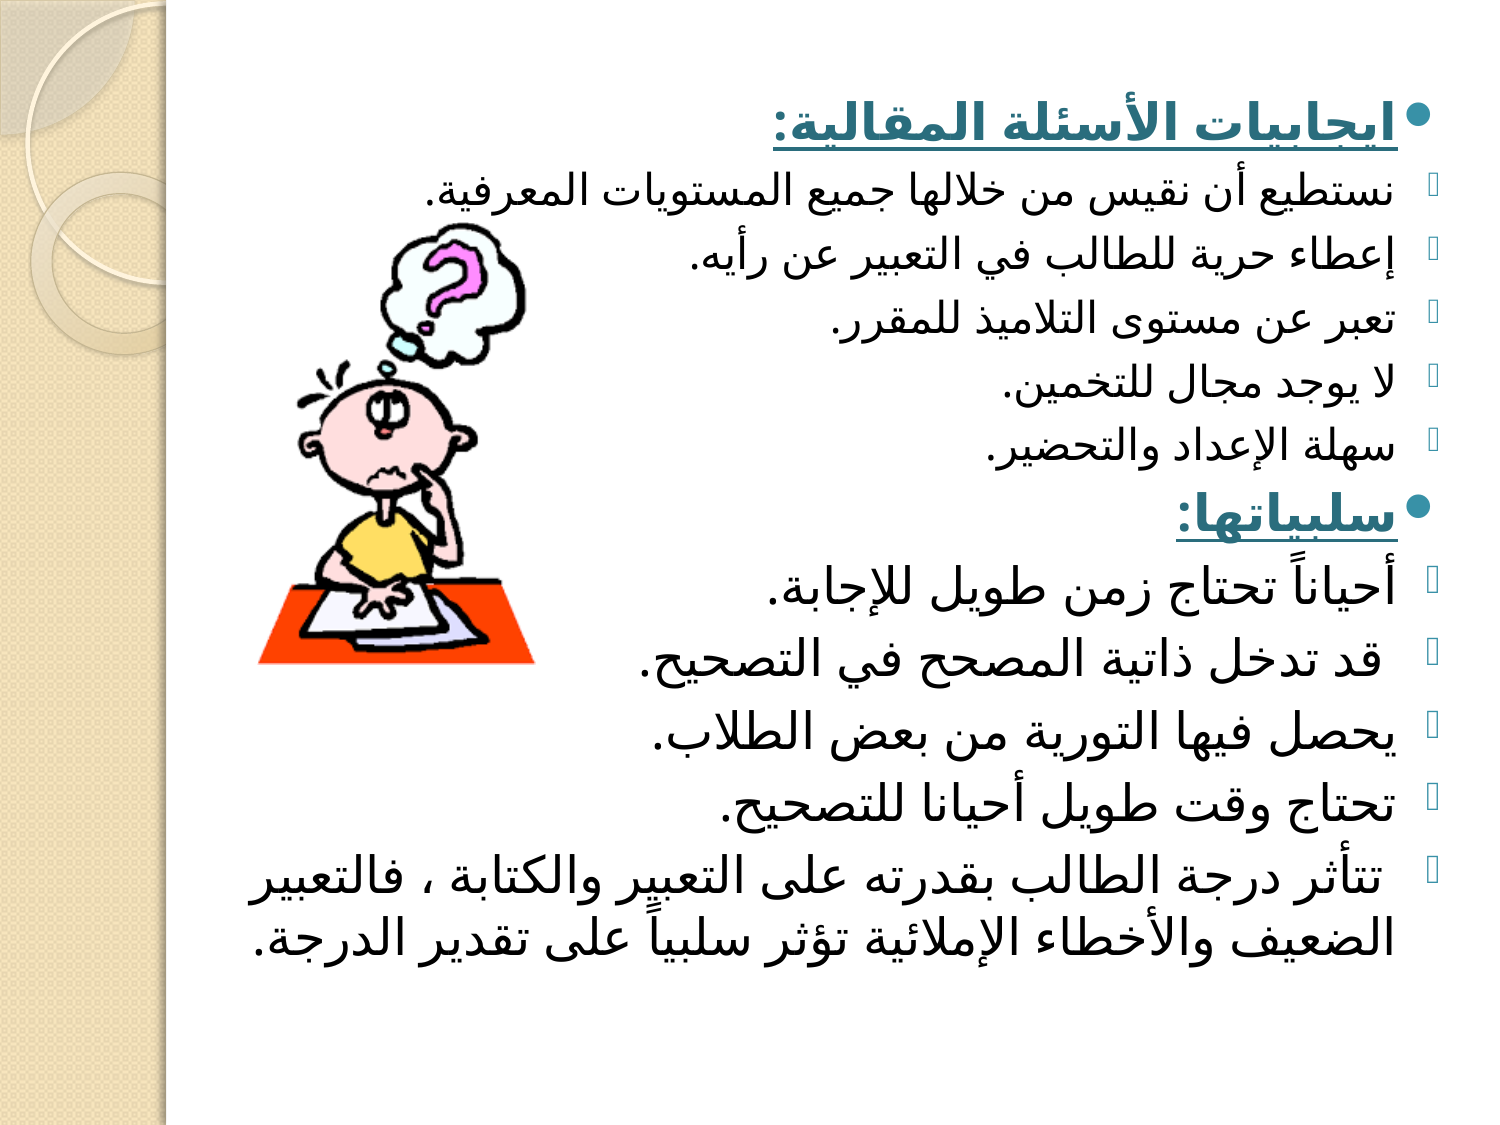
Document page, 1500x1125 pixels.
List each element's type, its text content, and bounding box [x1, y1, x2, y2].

list ايجابيات الأسئلة المقالية: نستطيع أن نقيس من خلالها جميع المستويات المعرفية. إعطاء حرية للطالب في التعبير عن رأيه. تعبر عن مستوى التلاميذ للمقرر. لا يوجد مجال للتخمين. سهلة الإعداد والتحضير. سلبياتها: أحياناً تحتاج زمن طويل للإجابة. قد تدخل ذاتية المصحح في التصحيح. يحصل فيها التورية من بعض الطلاب. تحتاج وقت طويل أحيانا للتصحيح. تتأثر درجة الطالب بقدرته على التعبير والكتابة ، فالتعبير الضعيف والأخطاء الإملائية تؤثر سلبياً على تقدير الدرجة. [235, 82, 1466, 1025]
picture [257, 222, 537, 665]
